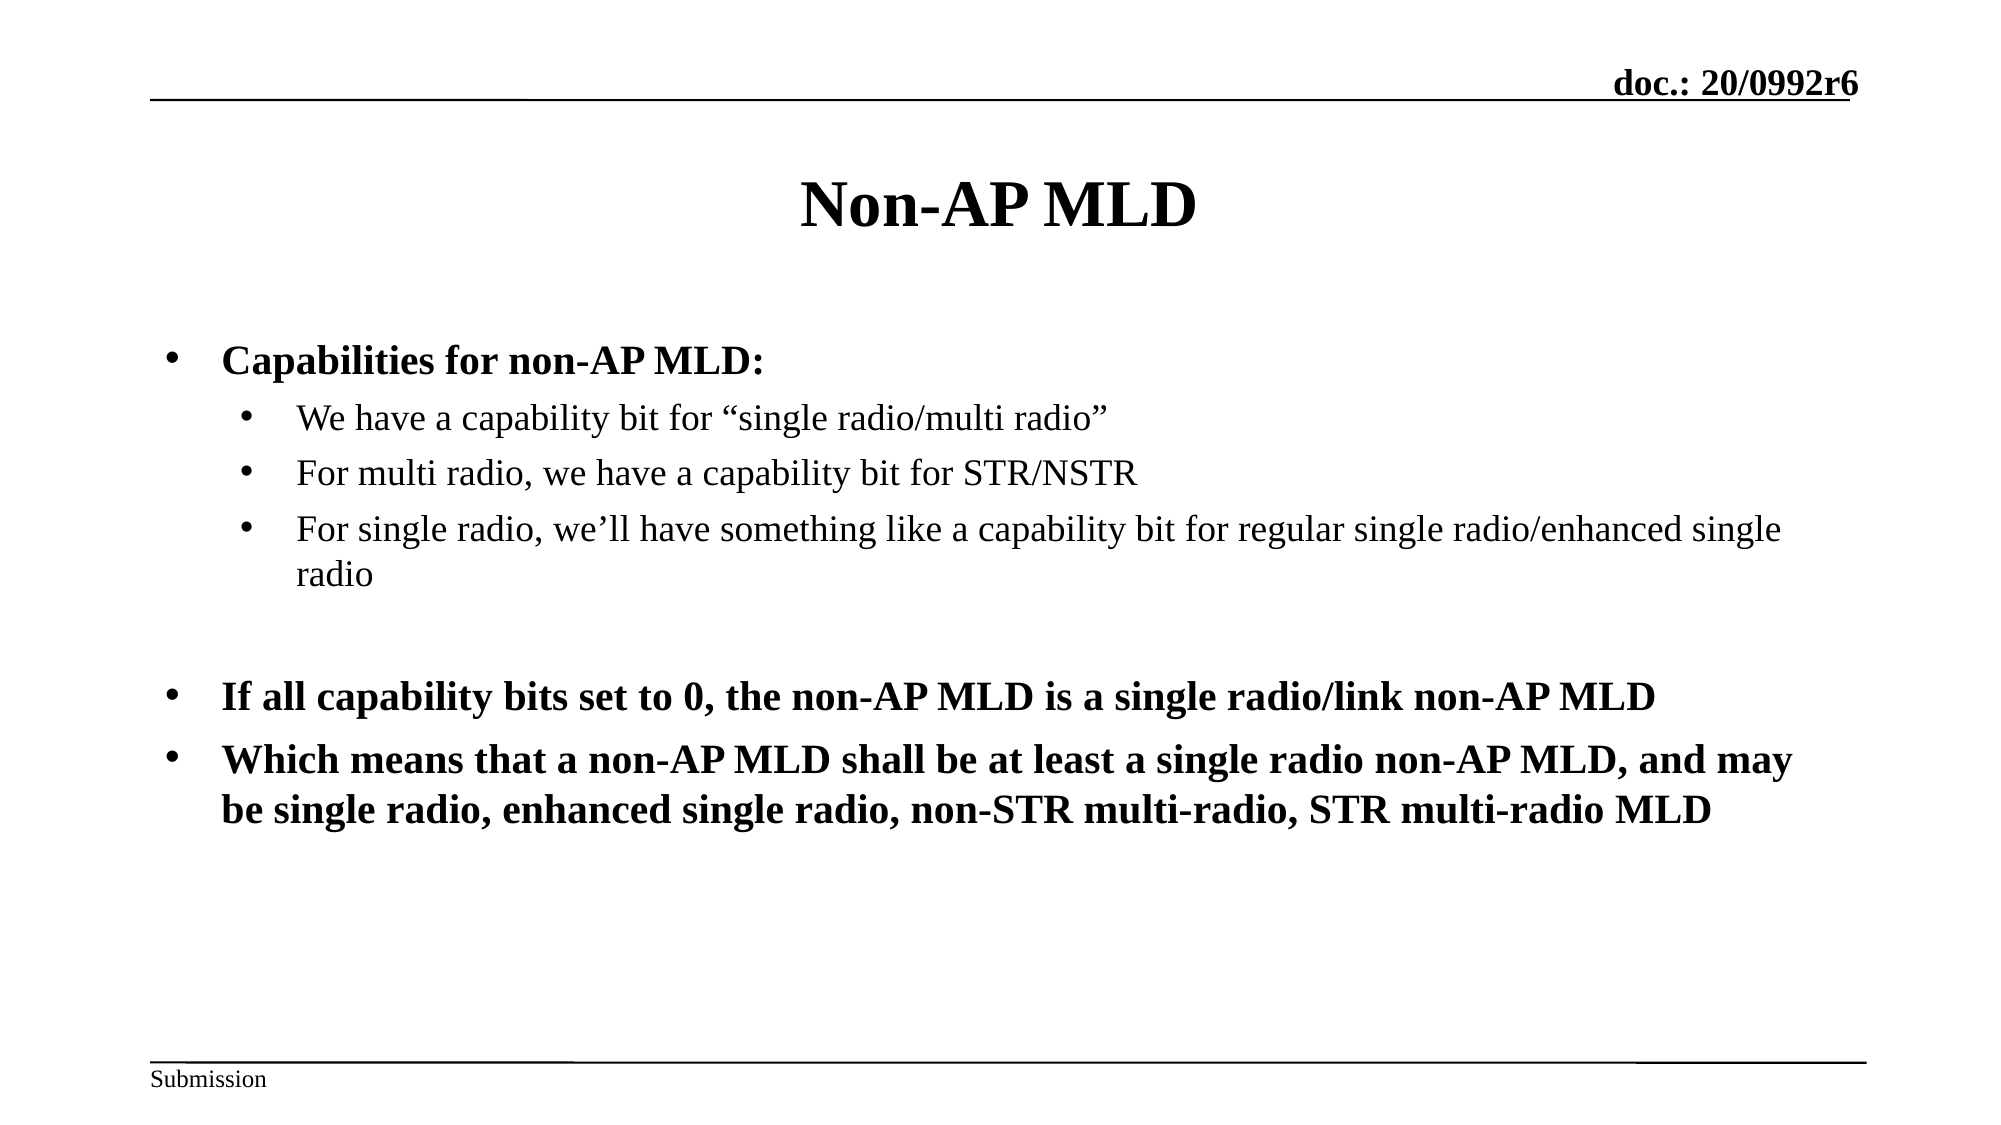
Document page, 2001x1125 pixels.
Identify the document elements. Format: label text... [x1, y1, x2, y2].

list Capabilities for non-AP MLD: We have a capability bit for “single radio/multi radio” For multi radio, we have a capability bit for STR/NSTR For single radio, we’ll have something like a capability bit for regular single radio/enhanced single radio If all capability bits set to 0, the non-AP MLD is a single radio/link non-AP MLD Which means that a non-AP MLD shall be at least a single radio non-AP MLD, and may be single radio, enhanced single radio, non-STR multi-radio, STR multi-radio MLD [149, 324, 1850, 1000]
title Non-AP MLD [149, 112, 1850, 288]
